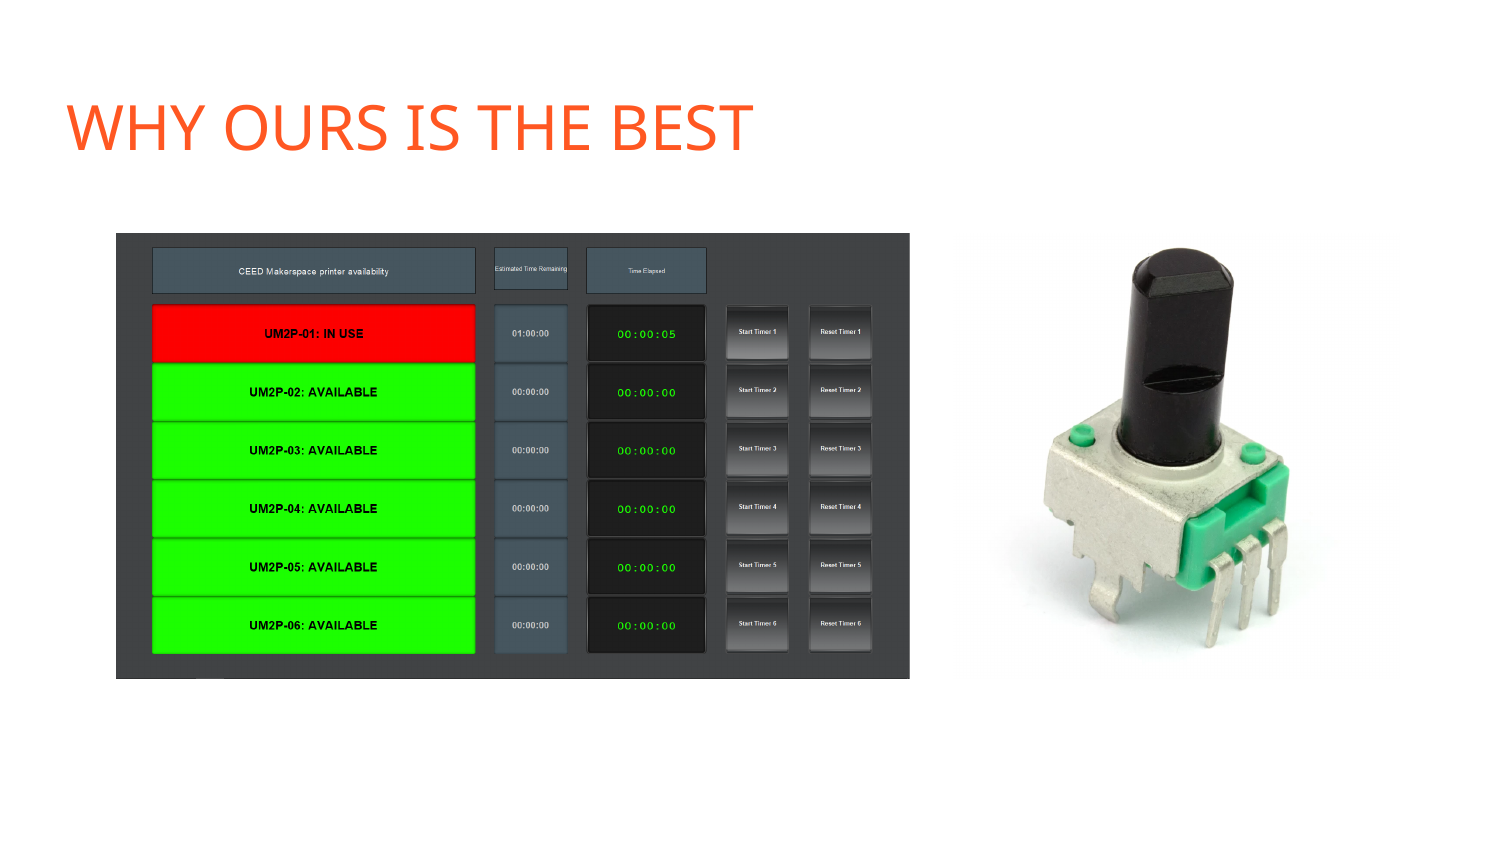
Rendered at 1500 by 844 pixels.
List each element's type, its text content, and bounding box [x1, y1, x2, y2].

title WHY OURS IS THE BEST [51, 72, 1449, 167]
picture [953, 232, 1400, 679]
picture [115, 232, 910, 679]
